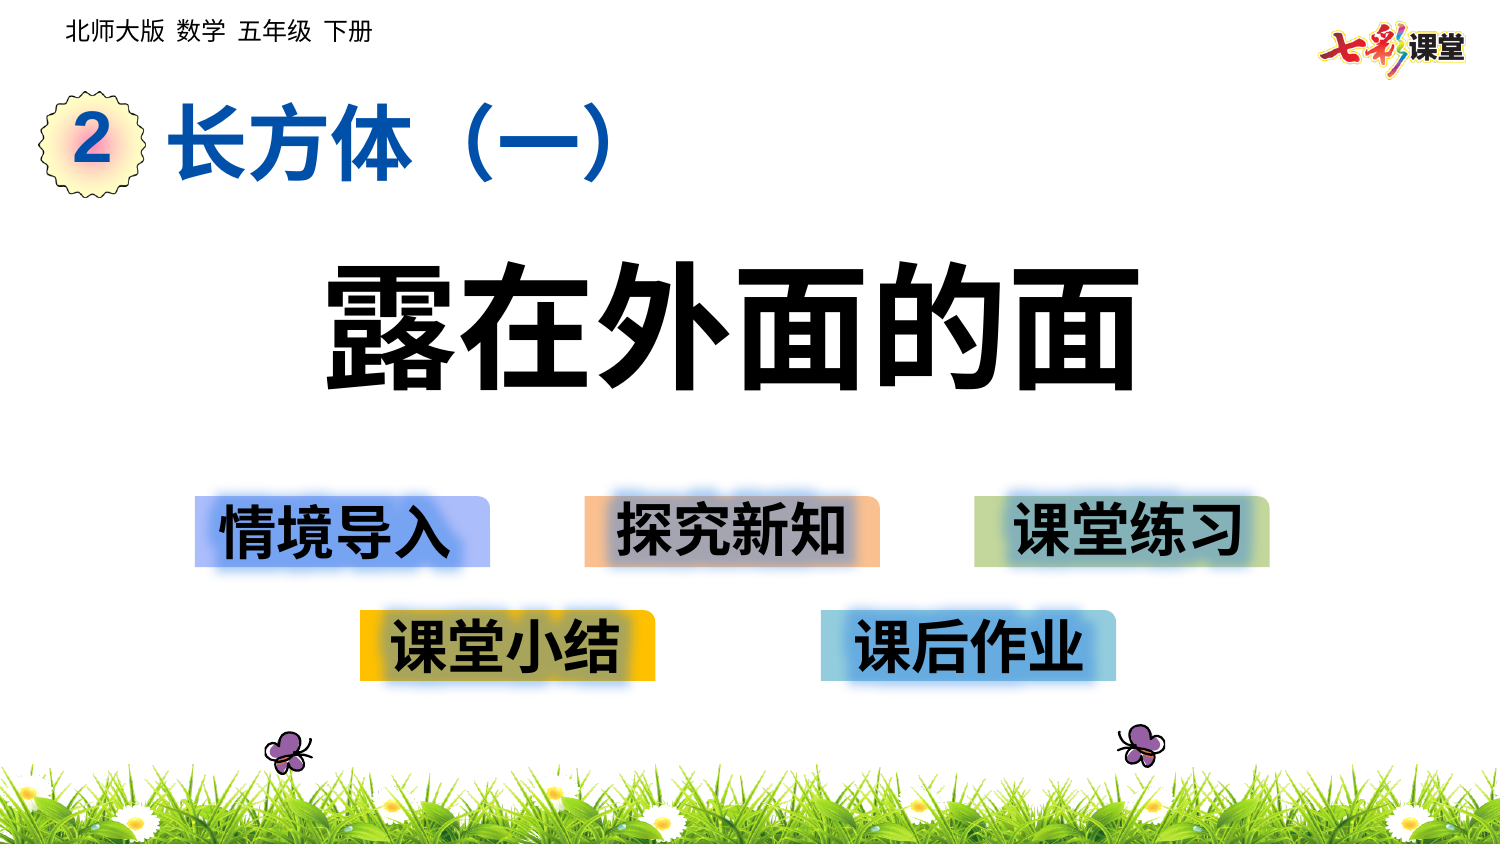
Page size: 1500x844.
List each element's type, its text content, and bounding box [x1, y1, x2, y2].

picture [1316, 20, 1468, 80]
text_box 情境导入 [199, 484, 472, 579]
text_box 课后作业 [833, 598, 1106, 693]
text_box 露在外面的面 [308, 235, 1157, 412]
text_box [0, 0, 573, 70]
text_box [37, 81, 146, 198]
text_box 长方体（一） [153, 85, 676, 197]
text_box 课堂小结 [370, 598, 642, 693]
picture [0, 723, 1500, 844]
text_box 课堂练习 [993, 481, 1266, 575]
text_box 探究新知 [596, 481, 868, 575]
